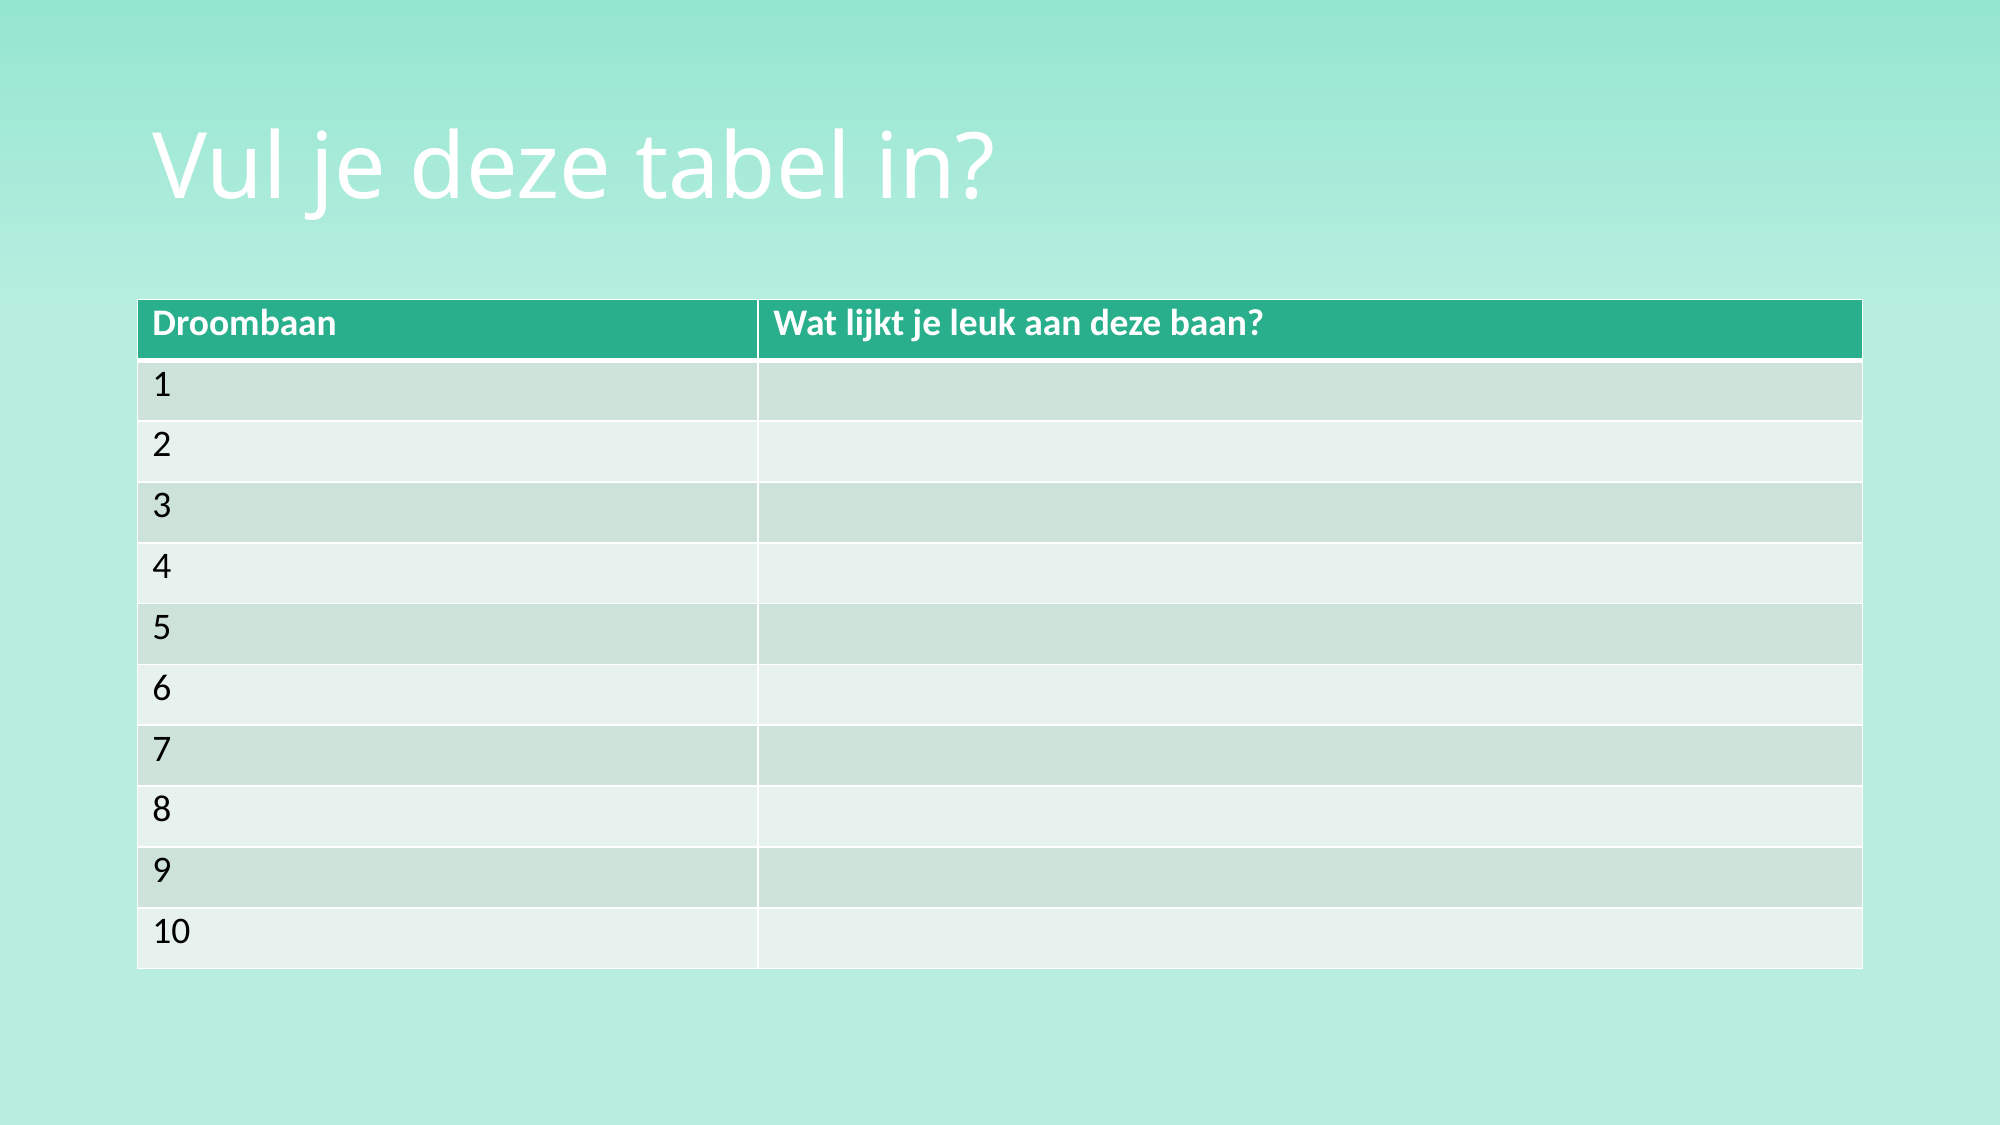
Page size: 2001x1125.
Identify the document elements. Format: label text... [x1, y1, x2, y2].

table_cell 3 [138, 483, 757, 542]
table_cell [759, 787, 1862, 846]
table_cell 2 [138, 422, 757, 481]
table_cell [759, 665, 1862, 724]
table_cell [759, 848, 1862, 907]
table_cell 9 [138, 848, 757, 907]
table_cell [759, 483, 1862, 542]
table_header Droombaan [138, 300, 757, 358]
table_cell [759, 422, 1862, 481]
table_cell 8 [138, 787, 757, 846]
table_cell 10 [138, 909, 757, 968]
table_cell 7 [138, 726, 757, 785]
table_header Wat lijkt je leuk aan deze baan? [759, 300, 1862, 358]
table_cell [759, 604, 1862, 664]
table_cell [759, 726, 1862, 785]
table_cell [759, 544, 1862, 603]
table_cell 5 [138, 604, 757, 664]
table_cell [759, 909, 1862, 968]
table_cell 6 [138, 665, 757, 724]
table_cell 1 [138, 363, 757, 420]
title Vul je deze tabel in? [137, 59, 1863, 278]
table_cell [759, 363, 1862, 420]
table_cell 4 [138, 544, 757, 603]
